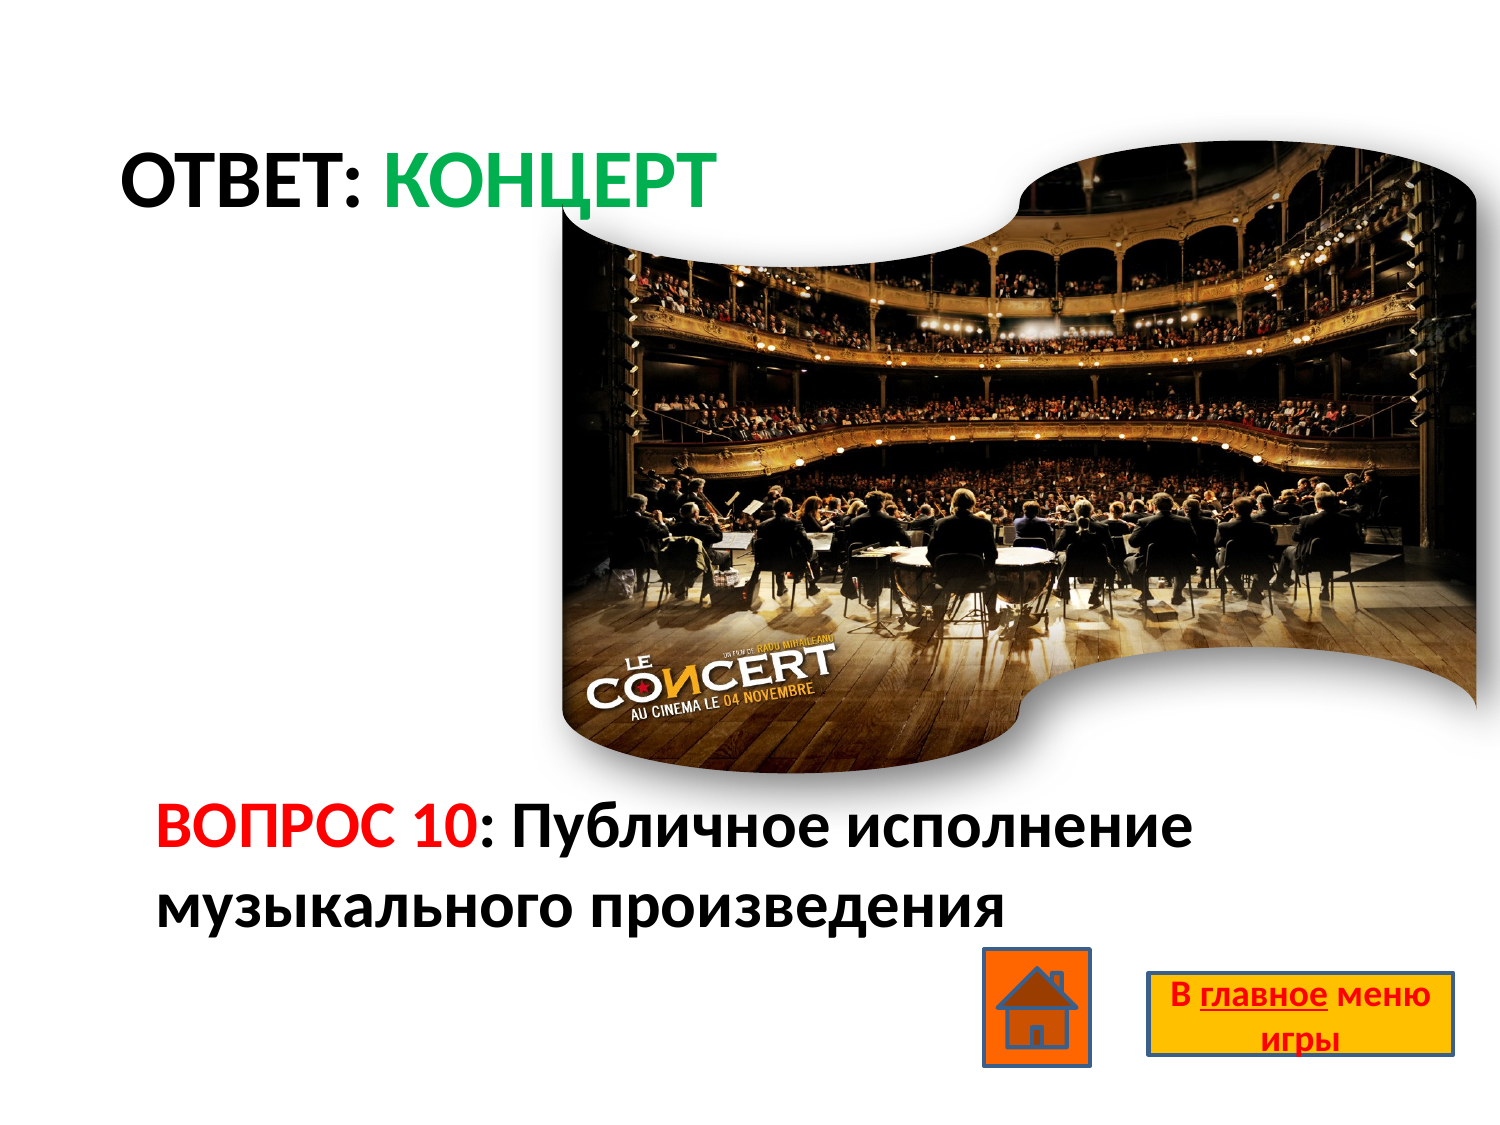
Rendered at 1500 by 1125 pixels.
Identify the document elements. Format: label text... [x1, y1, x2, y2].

picture [562, 140, 1477, 774]
text_box [982, 947, 1092, 1068]
text_box В главное меню игры [1146, 971, 1455, 1057]
text_box ВОПРОС 10: Публичное исполнение музыкального произведения [140, 773, 1395, 949]
text_box ОТВЕТ: КОНЦЕРТ [105, 117, 821, 232]
